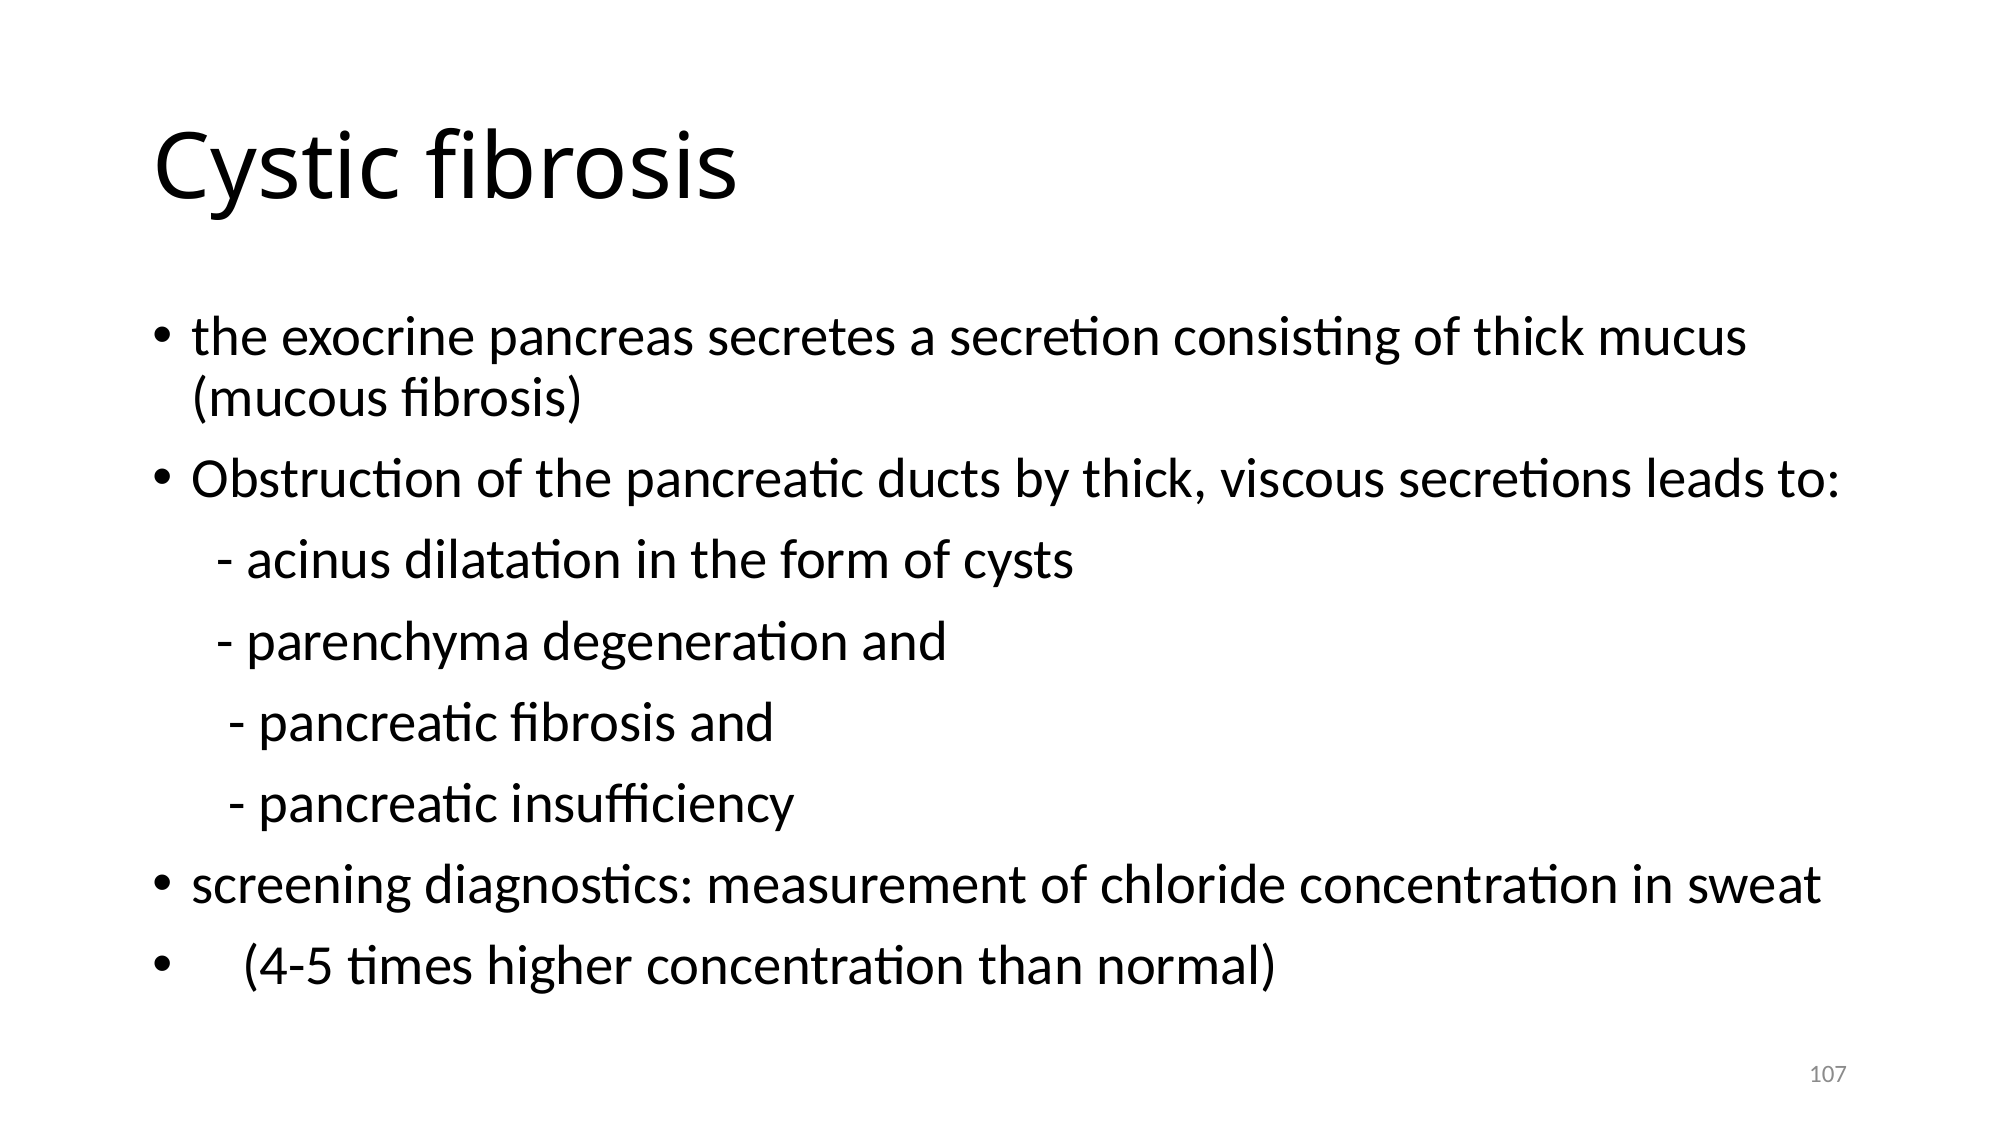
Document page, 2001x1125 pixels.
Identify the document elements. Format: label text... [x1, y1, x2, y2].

title Cystic fibrosis [137, 59, 1863, 278]
list the exocrine pancreas secretes a secretion consisting of thick mucus (mucous fibrosis) Obstruction of the pancreatic ducts by thick, viscous secretions leads to: - acinus dilatation in the form of cysts - parenchyma degeneration and - pancreatic fibrosis and - pancreatic insufficiency screening diagnostics: measurement of chloride concentration in sweat (4-5 times higher concentration than normal) [137, 299, 1863, 1014]
slide_number 107 [1412, 1042, 1863, 1103]
